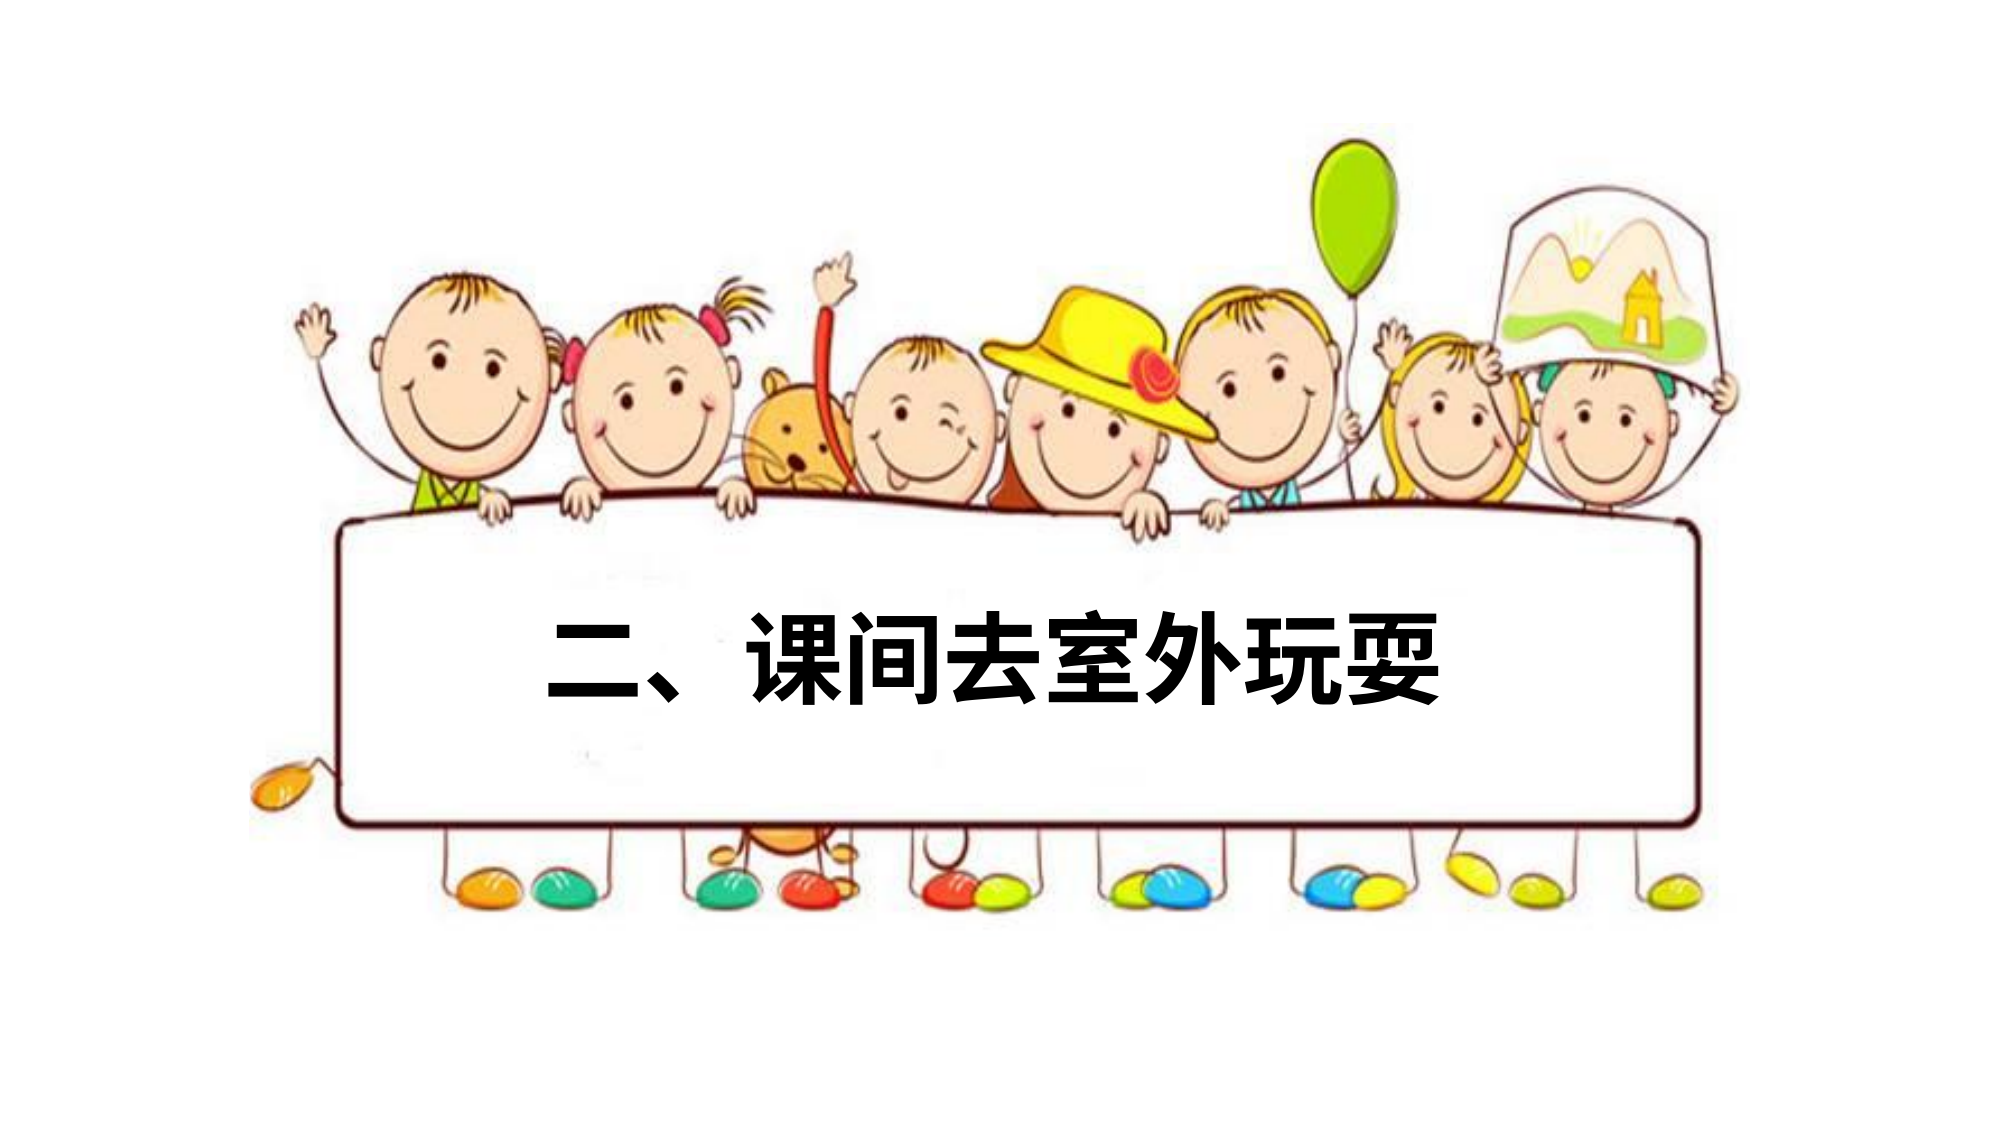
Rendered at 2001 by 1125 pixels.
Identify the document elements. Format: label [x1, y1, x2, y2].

picture [249, 123, 1751, 937]
